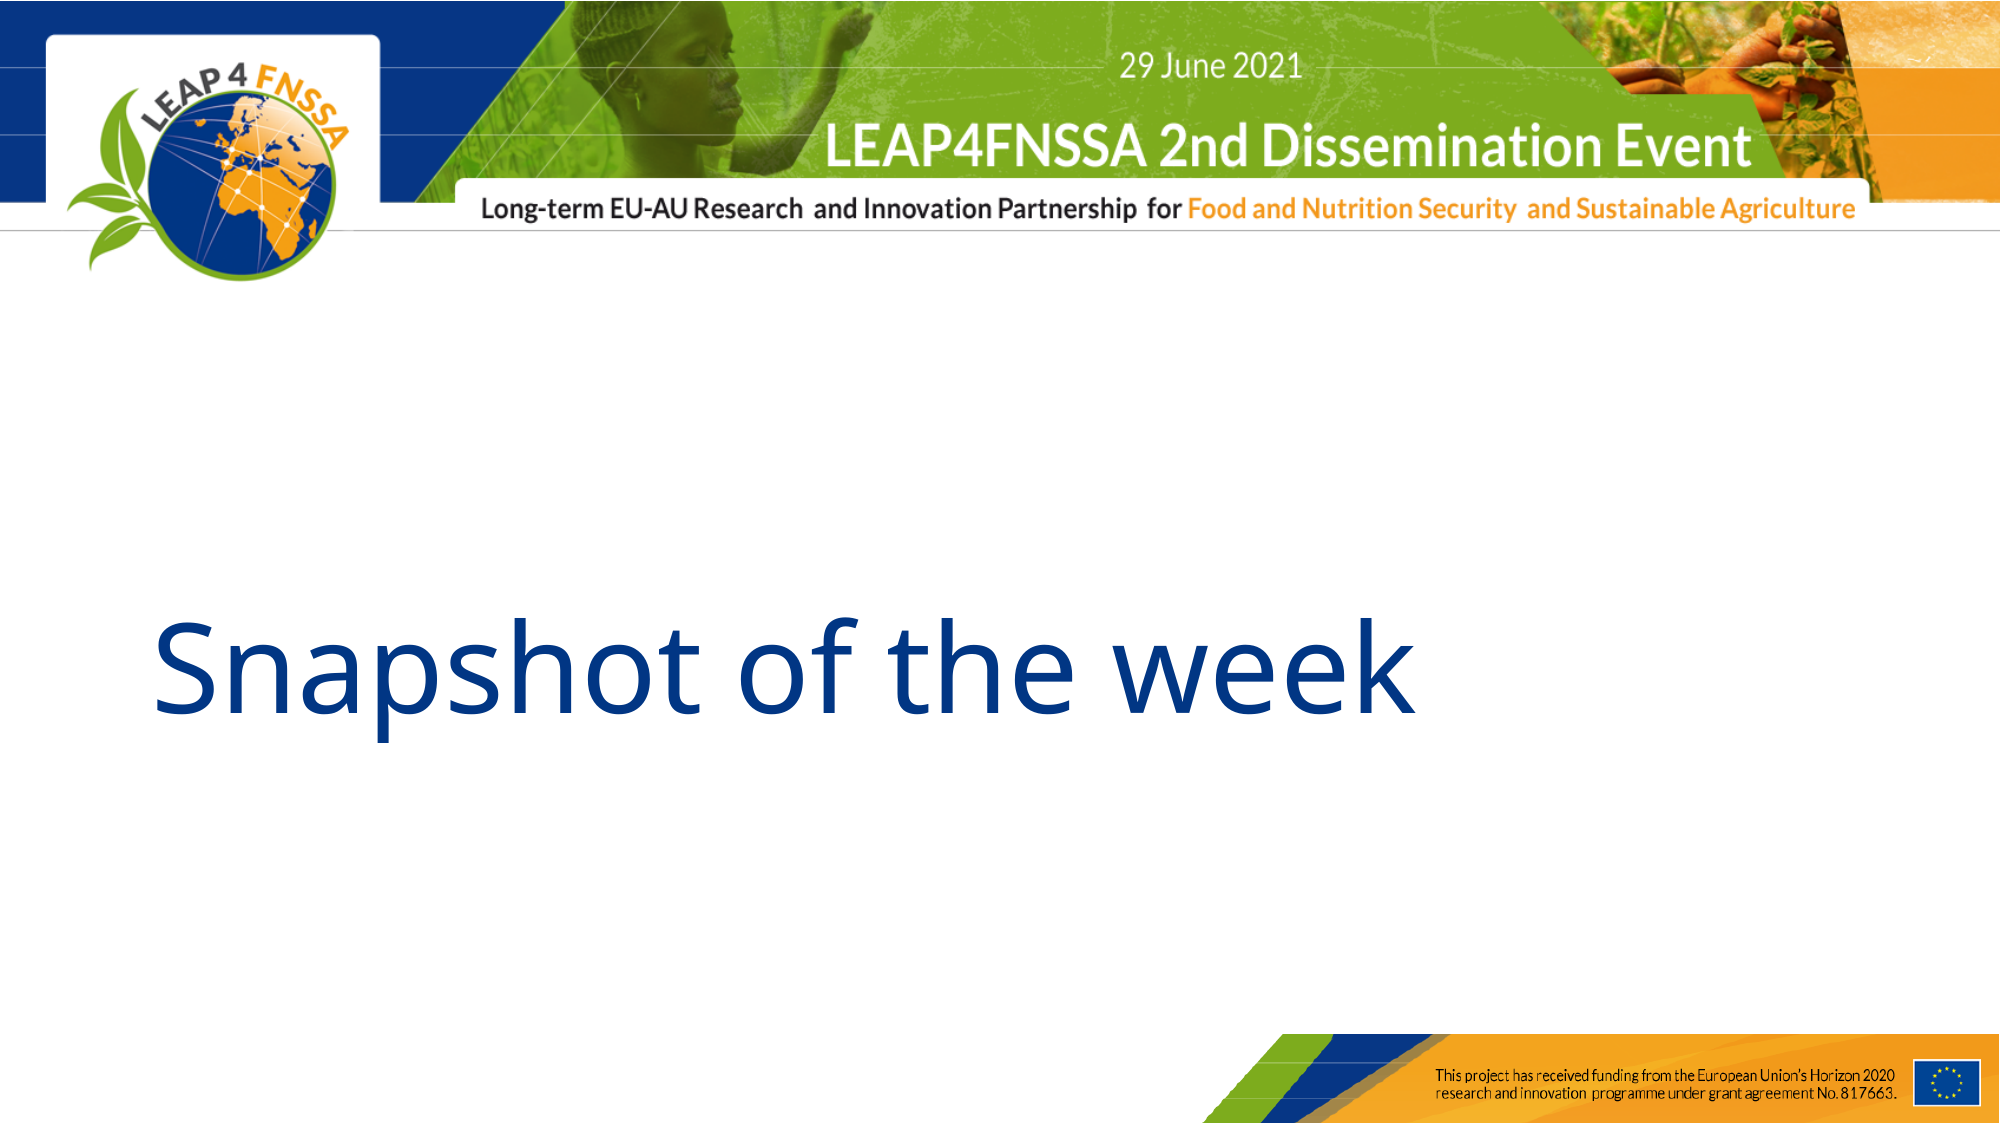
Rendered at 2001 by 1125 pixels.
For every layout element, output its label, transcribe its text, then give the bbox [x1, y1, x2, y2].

title Snapshot of the week [136, 280, 1862, 749]
picture [0, 1, 2000, 334]
picture [498, 1034, 1999, 1123]
